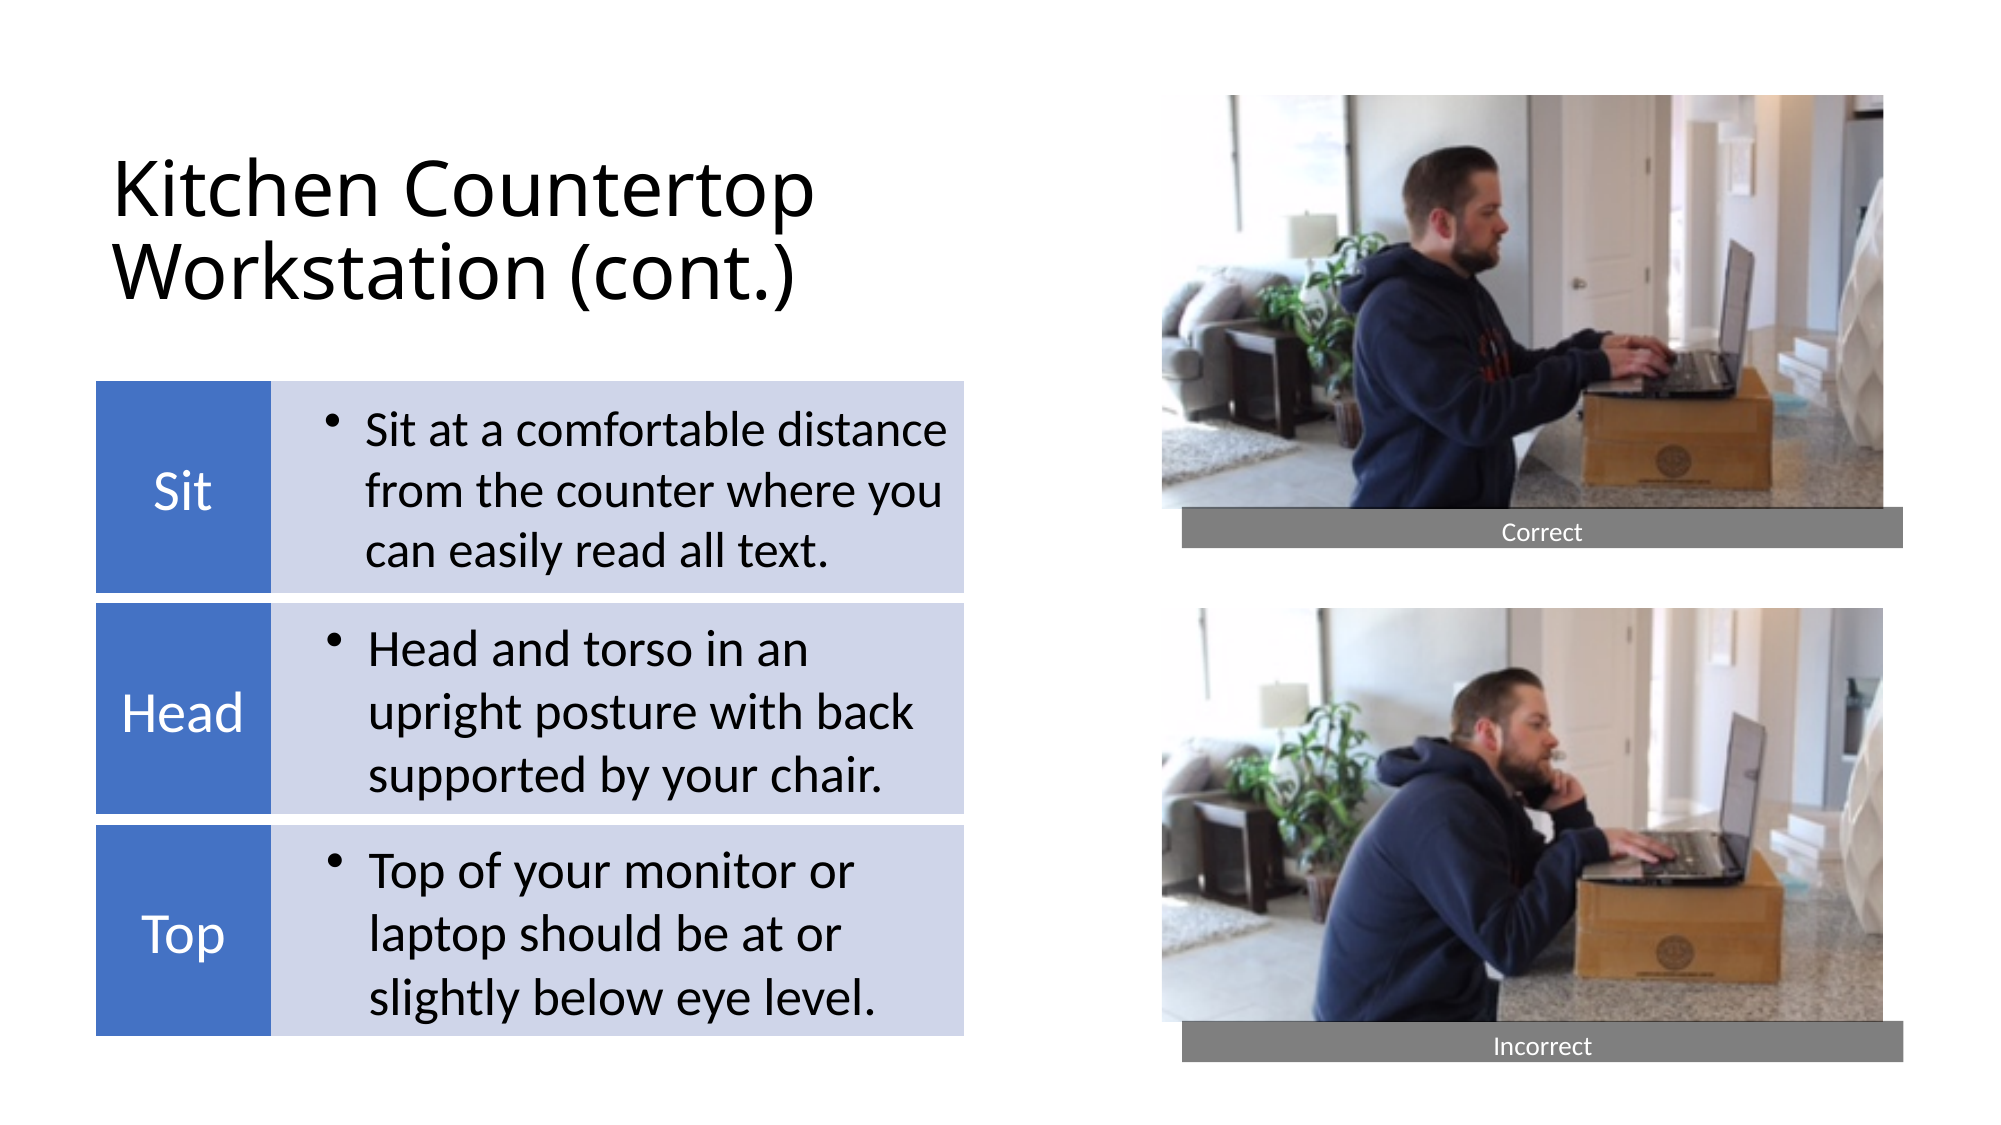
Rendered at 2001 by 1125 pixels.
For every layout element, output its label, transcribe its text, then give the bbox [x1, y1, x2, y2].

picture [1161, 95, 1884, 509]
text_box Incorrect [1182, 1020, 1904, 1063]
text_box Correct [1181, 506, 1903, 549]
title Kitchen Countertop Workstation (cont.) [96, 140, 963, 326]
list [96, 382, 963, 1036]
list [1161, 608, 1883, 1022]
